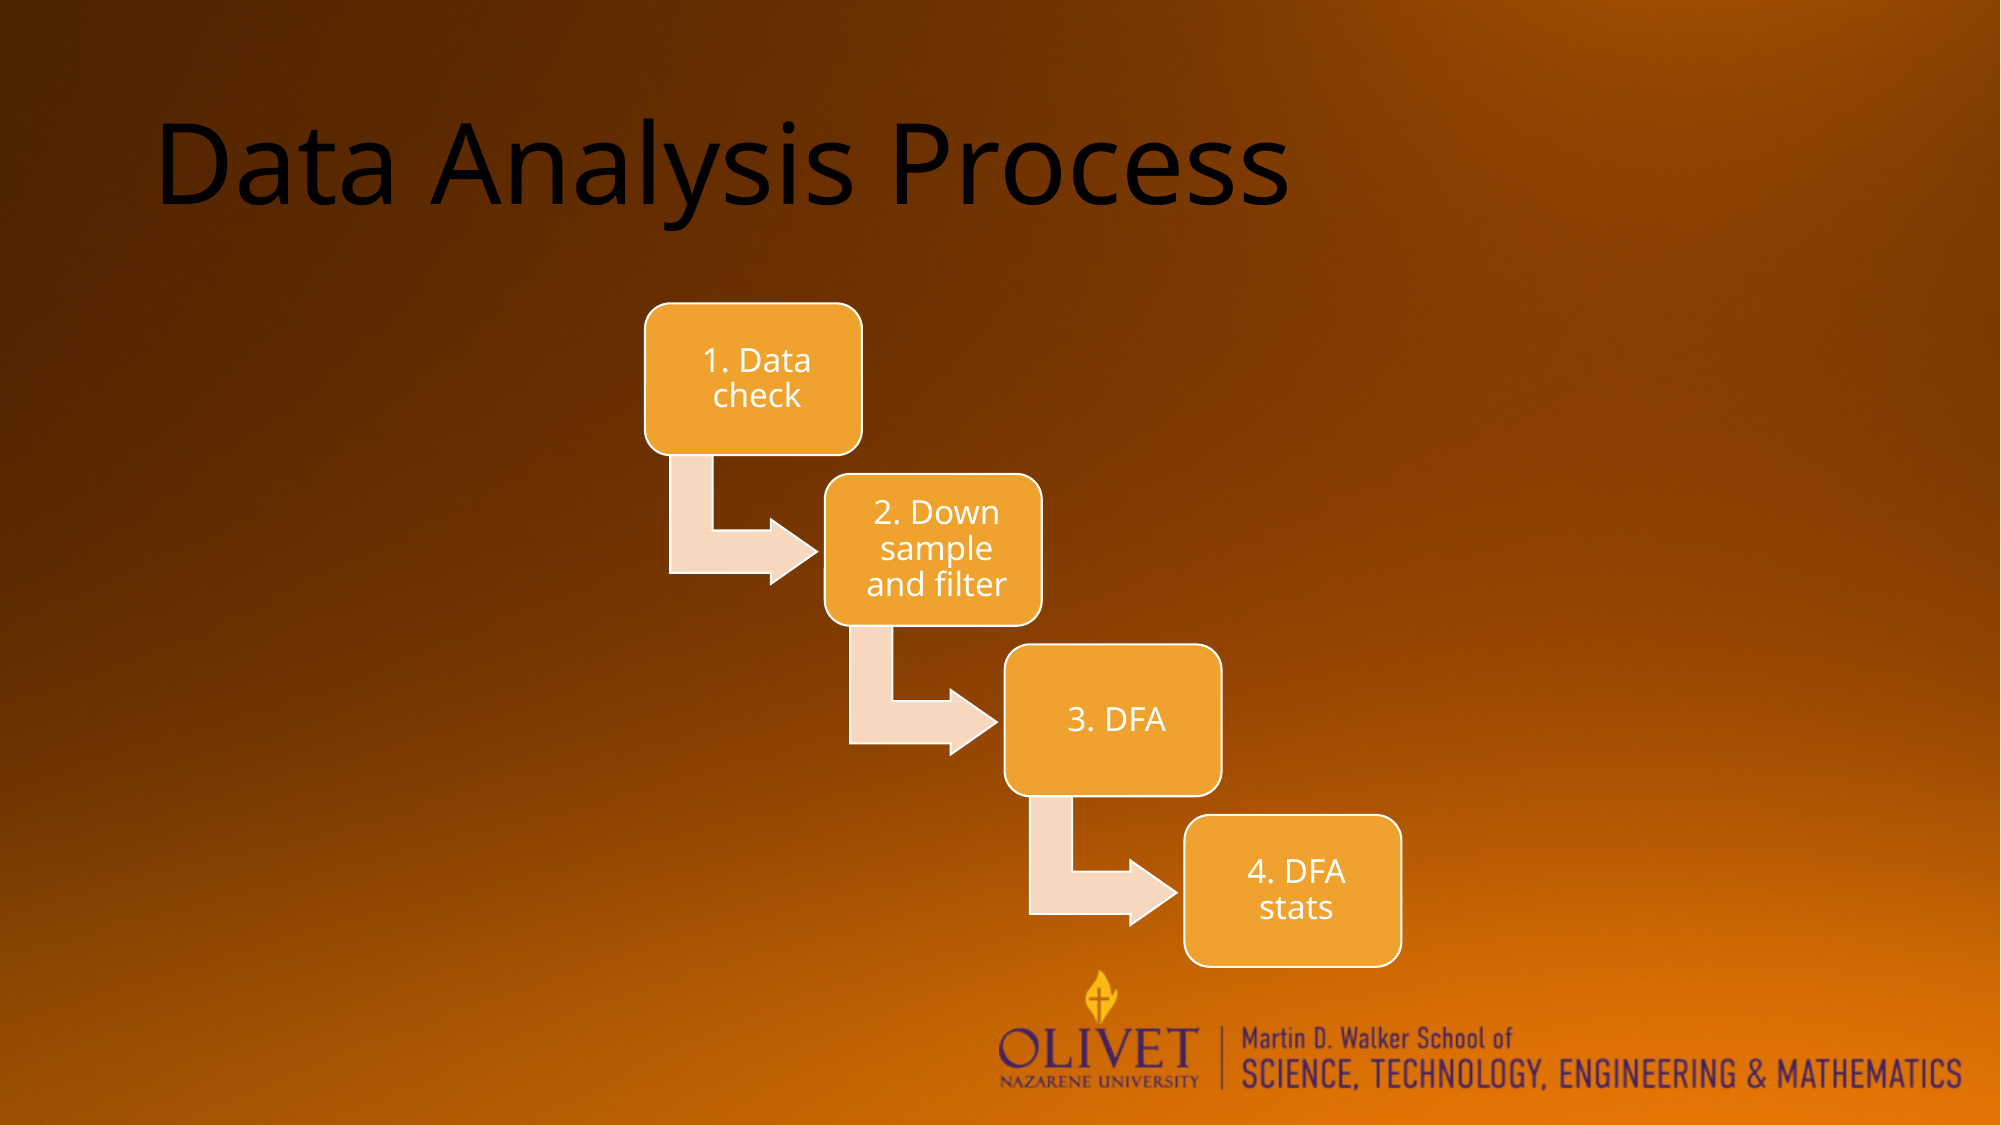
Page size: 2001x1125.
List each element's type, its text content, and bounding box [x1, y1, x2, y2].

title Data Analysis Process [137, 59, 1863, 278]
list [183, 299, 1863, 971]
picture [0, 0, 2001, 1125]
